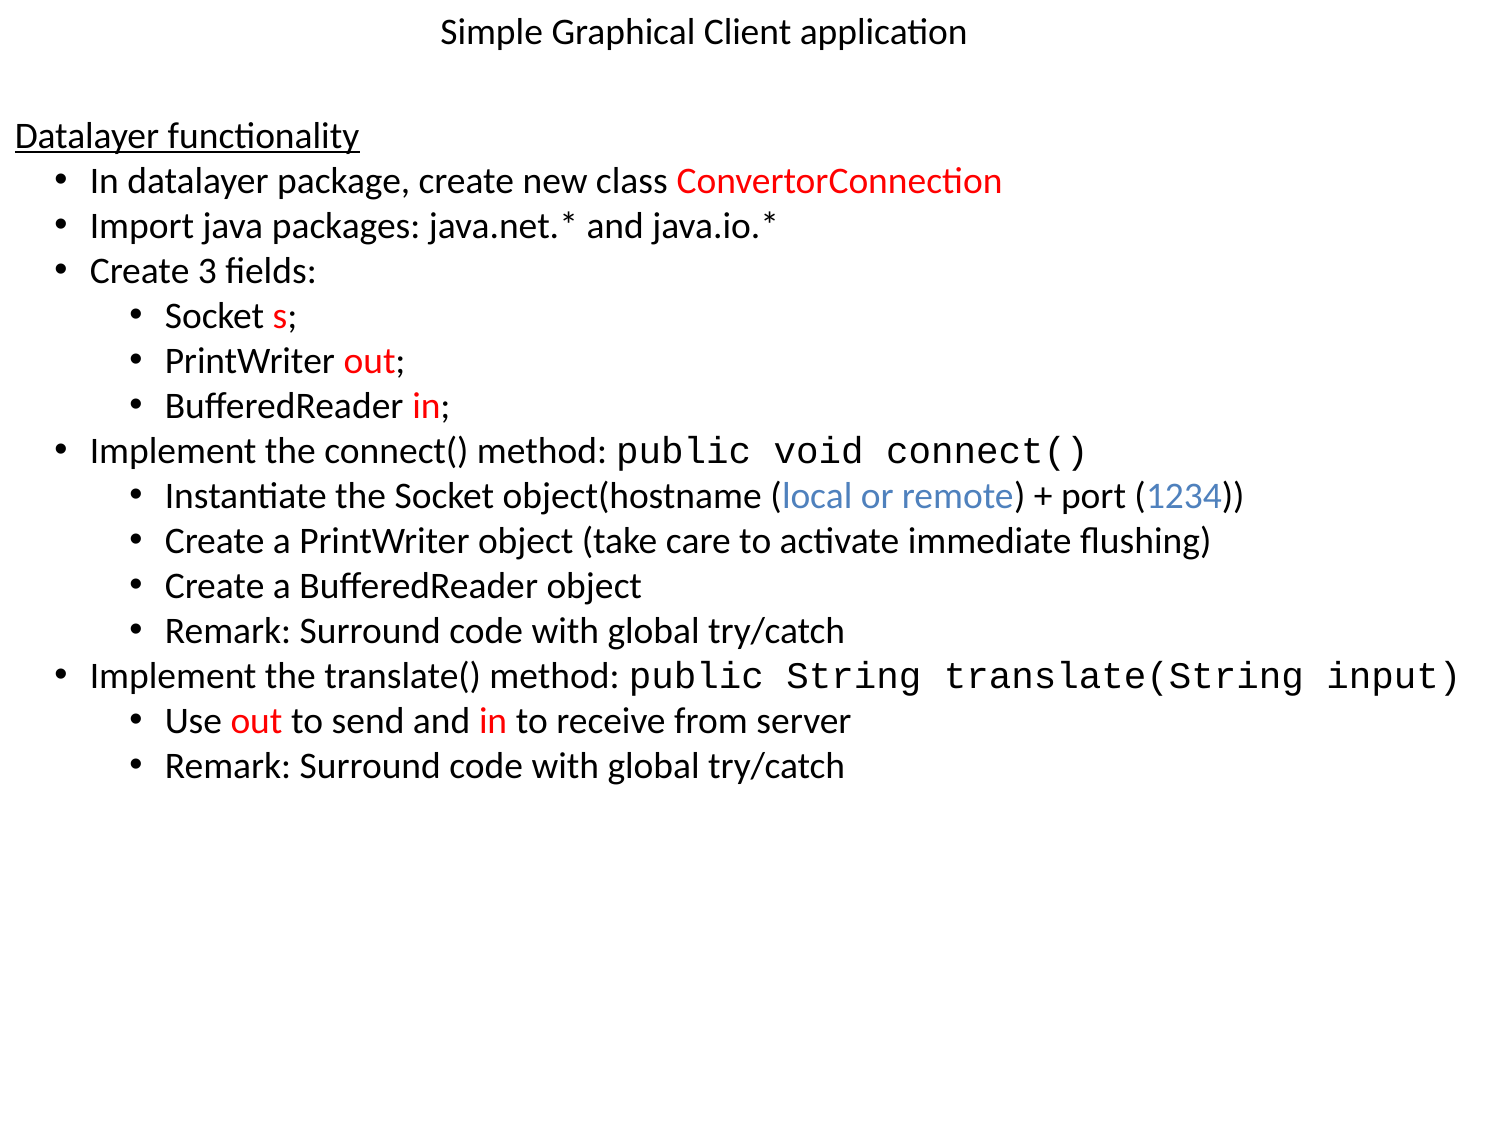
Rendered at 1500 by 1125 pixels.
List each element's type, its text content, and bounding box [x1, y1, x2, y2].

text_box Simple Graphical Client application [425, 0, 984, 60]
text_box Datalayer functionality In datalayer package, create new class ConvertorConnection Import java packages: java.net.* and java.io.* Create 3 fields: Socket s; PrintWriter out; BufferedReader in; Implement the connect() method: public void connect() Instantiate the Socket object(hostname (local or remote) + port (1234)) Create a PrintWriter object (take care to activate immediate flushing) Create a BufferedReader object Remark: Surround code with global try/catch Implement the translate() method: public String translate(String input) Use out to send and in to receive from server Remark: Surround code with global try/catch [0, 58, 1500, 1125]
